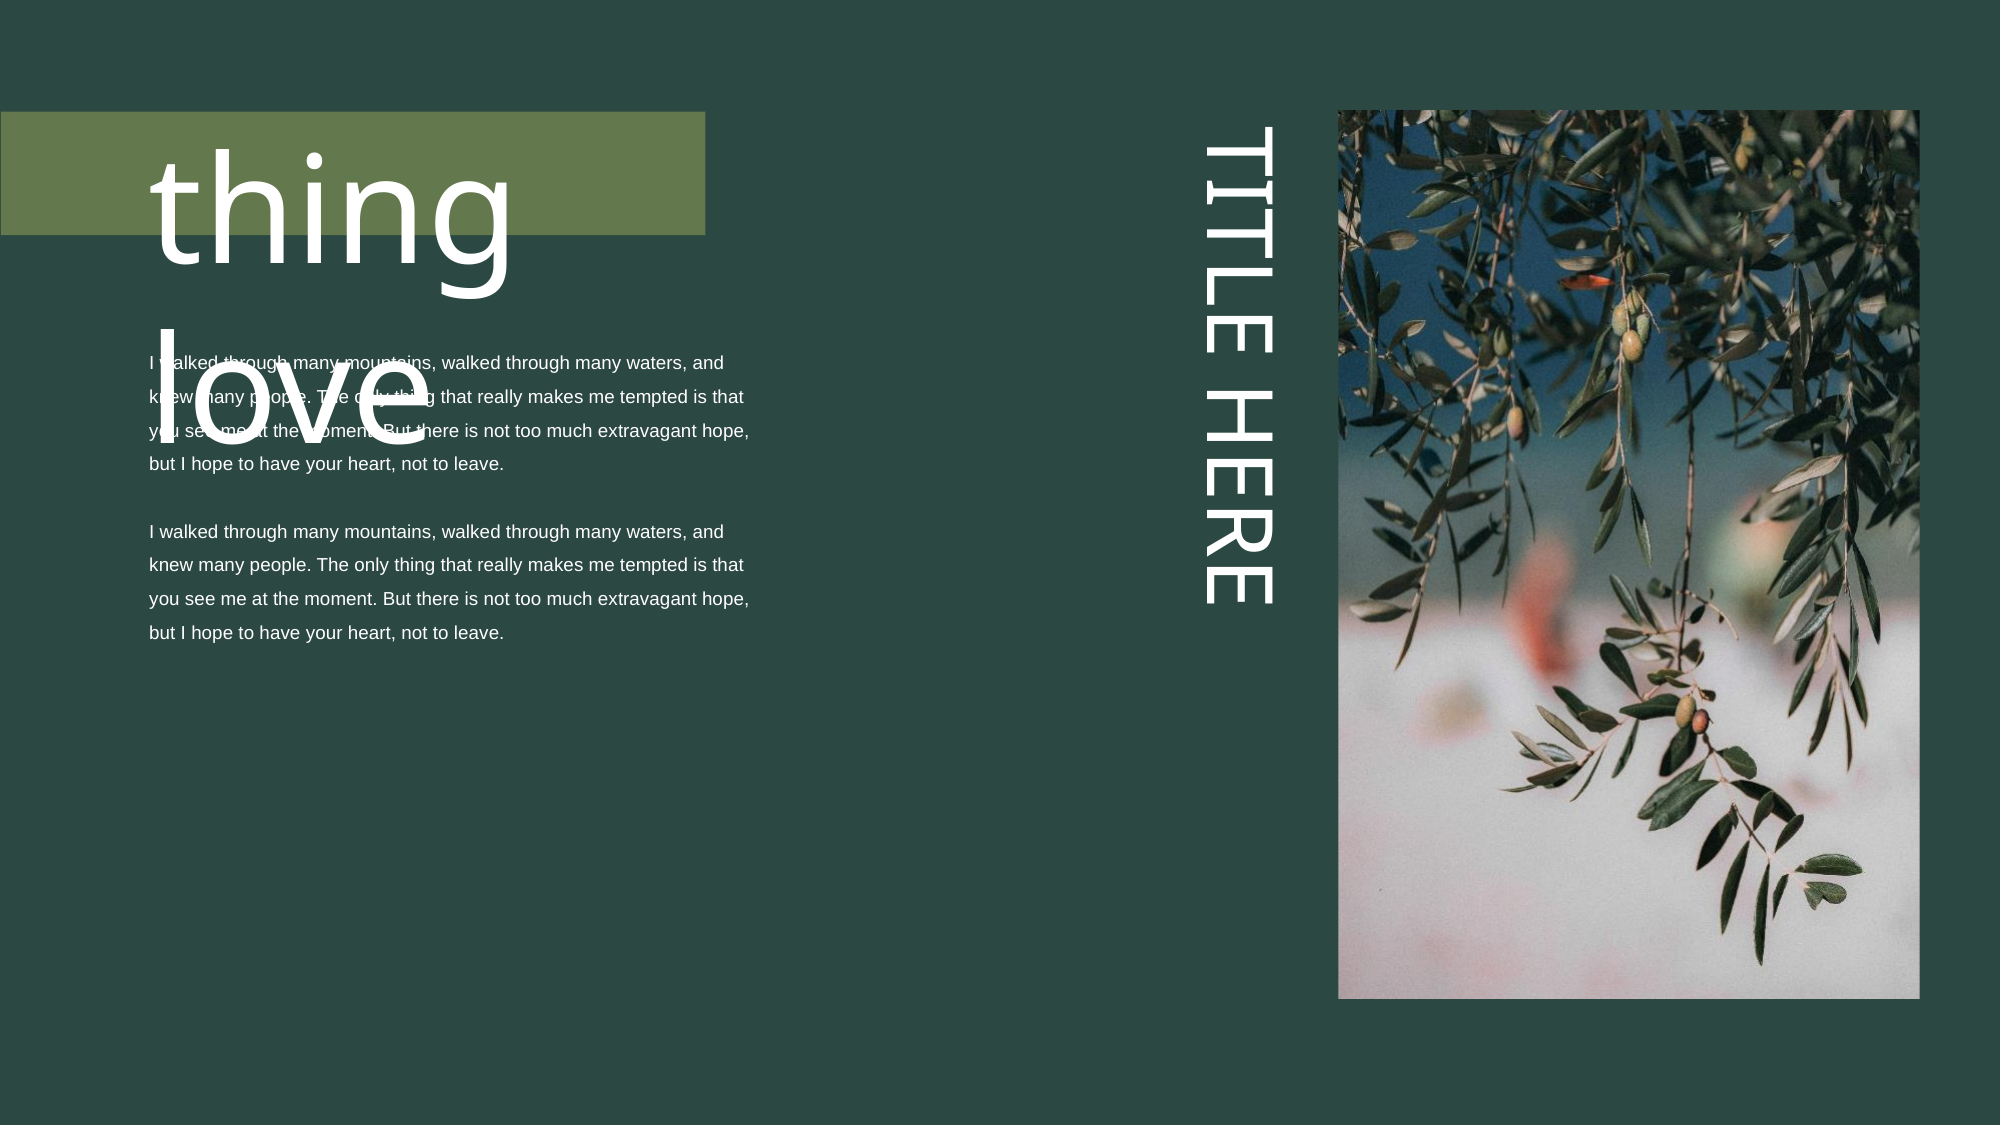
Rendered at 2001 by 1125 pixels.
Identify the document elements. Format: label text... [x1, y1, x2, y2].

text_box [1337, 109, 1921, 999]
text_box TITLE HERE [1165, 111, 1307, 999]
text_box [0, 106, 778, 708]
